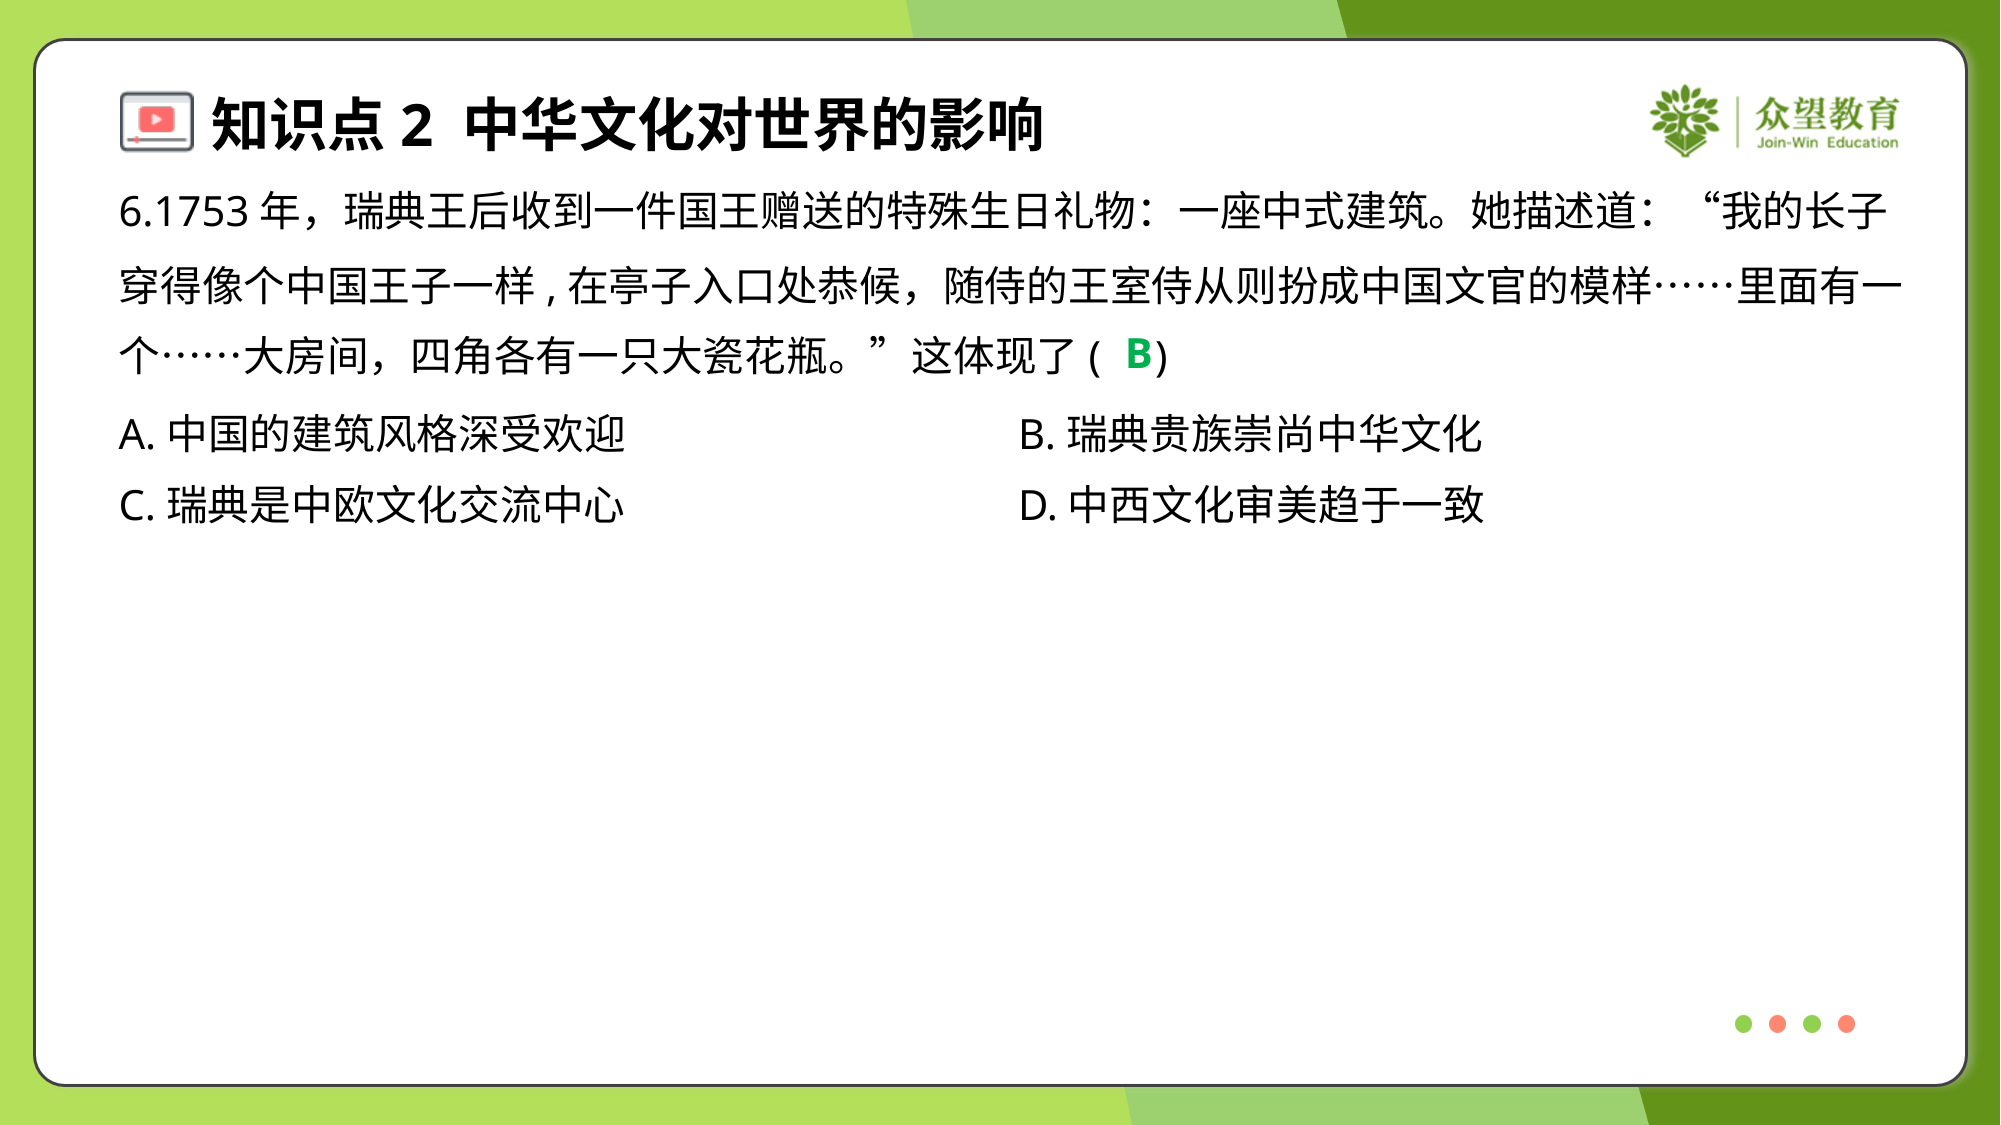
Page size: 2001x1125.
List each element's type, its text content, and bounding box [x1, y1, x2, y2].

text_box 6.1753年，瑞典王后收到一件国王赠送的特殊生日礼物：一座中式建筑。她描述道：“我的长子 穿得像个中国王子一样,在亭子入口处恭候，随侍的王室侍从则扮成中国文官的模样……里面有一 个……大房间，四角各有一只大瓷花瓶。”这体现了( ) [118, 159, 1883, 373]
picture [0, 0, 2000, 1125]
text_box A.中国的建筑风格深受欢迎 B.瑞典贵族崇尚中华文化 C.瑞典是中欧文化交流中心 D.中西文化审美趋于一致 [118, 382, 1883, 522]
text_box B [1109, 306, 1169, 371]
